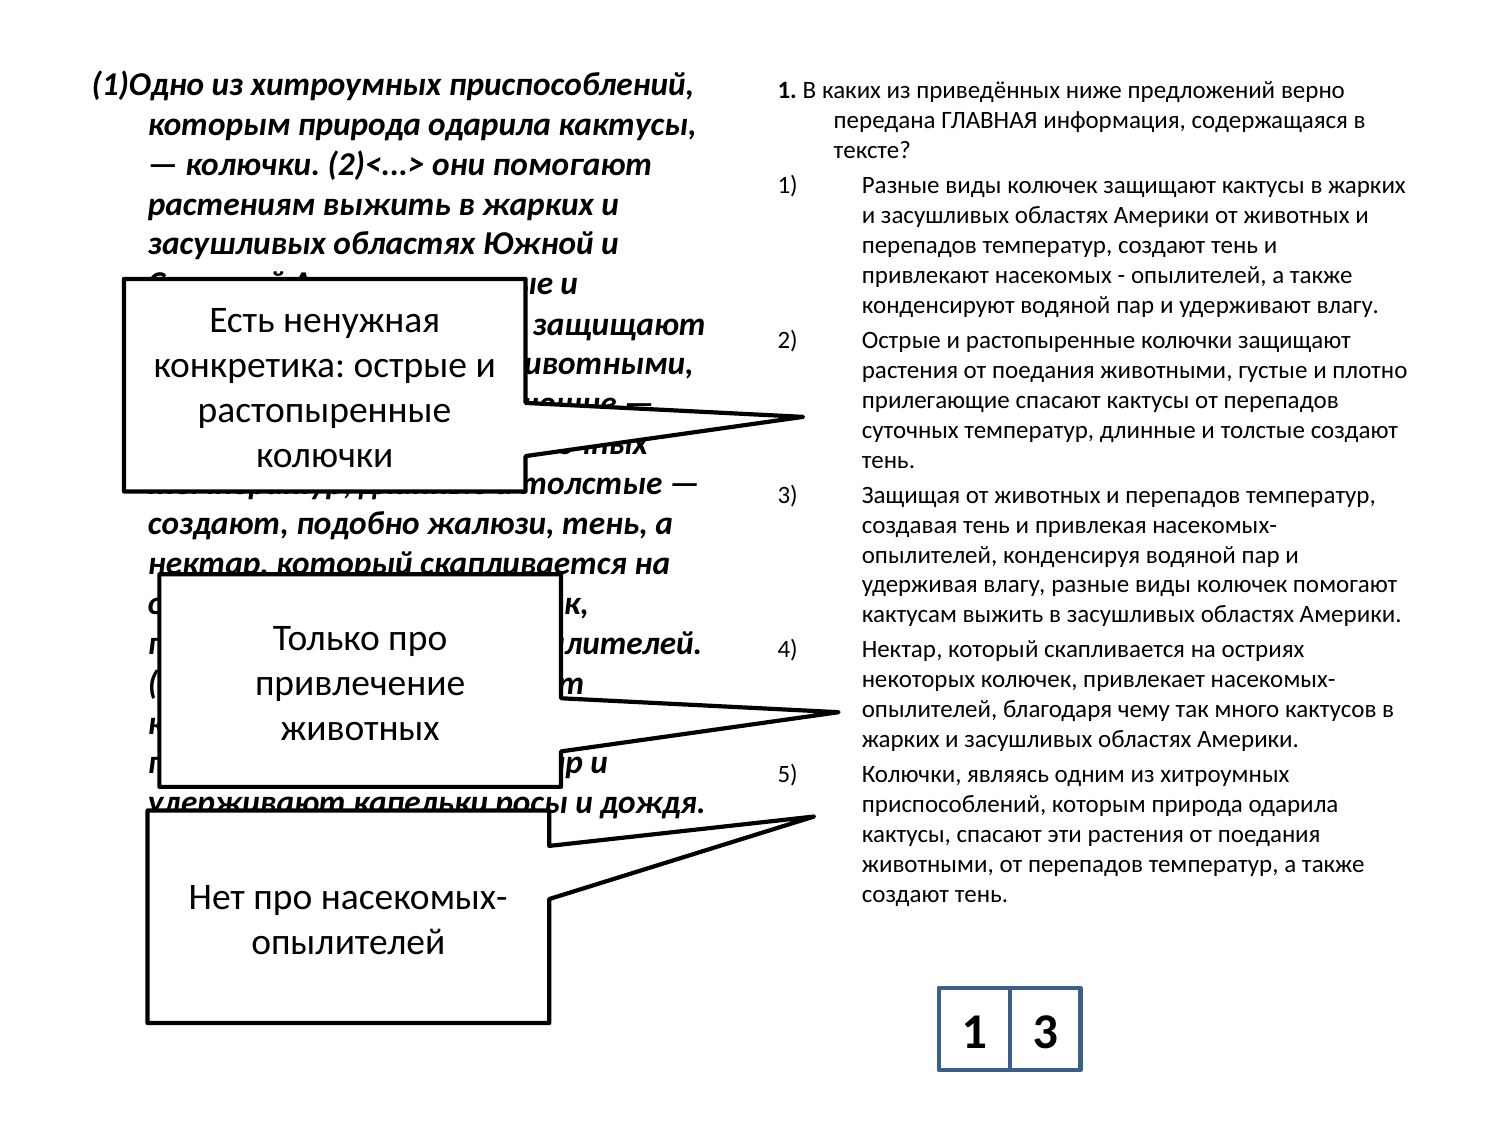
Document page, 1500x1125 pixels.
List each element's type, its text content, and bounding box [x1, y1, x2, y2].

list 1. В каких из приведённых ниже предложений верно передана ГЛАВНАЯ информация, со­держащаяся в тексте? Разные виды колючек защищают кактусы в жарких и засушливых областях Америки от животных и перепадов температур, создают тень и привлекают насекомых - опылителей, а также конденсируют водяной пар и удерживают влагу. Острые и растопыренные колючки защищают растения от поедания животными, густые и плотно прилегающие спасают кактусы от перепадов суточных температур, длинные и толстые создают тень. Защищая от животных и перепадов температур, создавая тень и привлекая насекомых-опылителей, конденсируя водяной пар и удерживая влагу, разные виды колючек помогают кактусам выжить в засушливых областях Америки. Нектар, который скапливается на остриях некоторых колючек, привлекает насекомых-опылителей, благодаря чему так много кактусов в жарких и засушливых областях Америки. Колючки, являясь одним из хитроумных приспособлений, которым природа одарила кактусы, спасают эти растения от поедания животными, от перепадов температур, а также создают тень. [762, 66, 1425, 894]
text_box Только про привлечение животных [157, 572, 841, 789]
list (1)Одно из хитроумных приспособлений, которым природа одарила кактусы, — колючки. (2)<...> они помогают растениям выжить в жарких и засушливых областях Южной и Северной Америки: острые и растопыренные колючки защищают растения от поедания животными, густые и плотно прилегающие — спасают от перепадов суточных температур, длинные и толстые — создают, подобно жалюзи, тень, а нектар, который скапливается на остриях некоторых колючек, привлекает насекомых-опылителей. (3) Также колючки помогают кактусам переносить засуху, поскольку конденсируют пар и удерживают капельки росы и дождя. [76, 54, 740, 1005]
text_box 1 [937, 986, 1008, 1072]
text_box Нет про насекомых-опылителей [145, 808, 817, 1026]
text_box Есть ненужная конкретика: острые и растопыренные колючки [121, 276, 806, 494]
text_box 3 [1008, 986, 1083, 1072]
